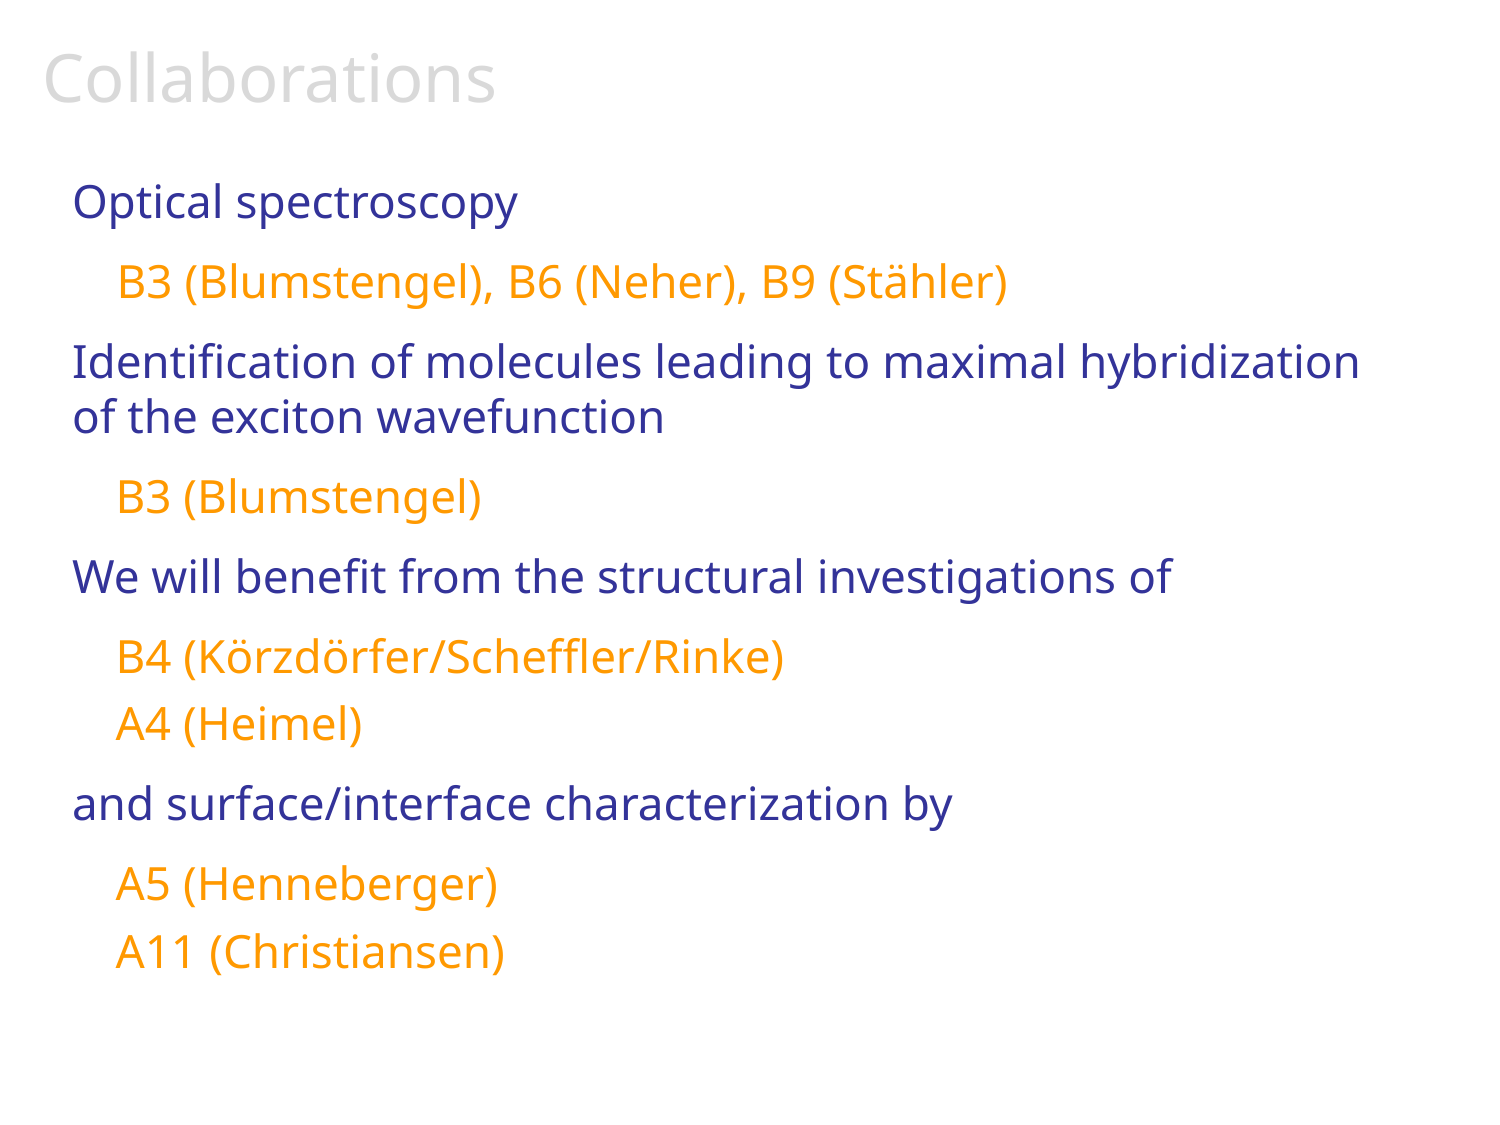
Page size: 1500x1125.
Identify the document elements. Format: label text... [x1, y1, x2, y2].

list Collaborations Optical spectroscopy B3 (Blumstengel), B6 (Neher), B9 (Stähler) Identification of molecules leading to maximal hybridization of the exciton wavefunction B3 (Blumstengel) We will benefit from the structural investigations of B4 (Körzdörfer/Scheffler/Rinke) A4 (Heimel) and surface/interface characterization by A5 (Henneberger) A11 (Christiansen) [27, 28, 1424, 961]
